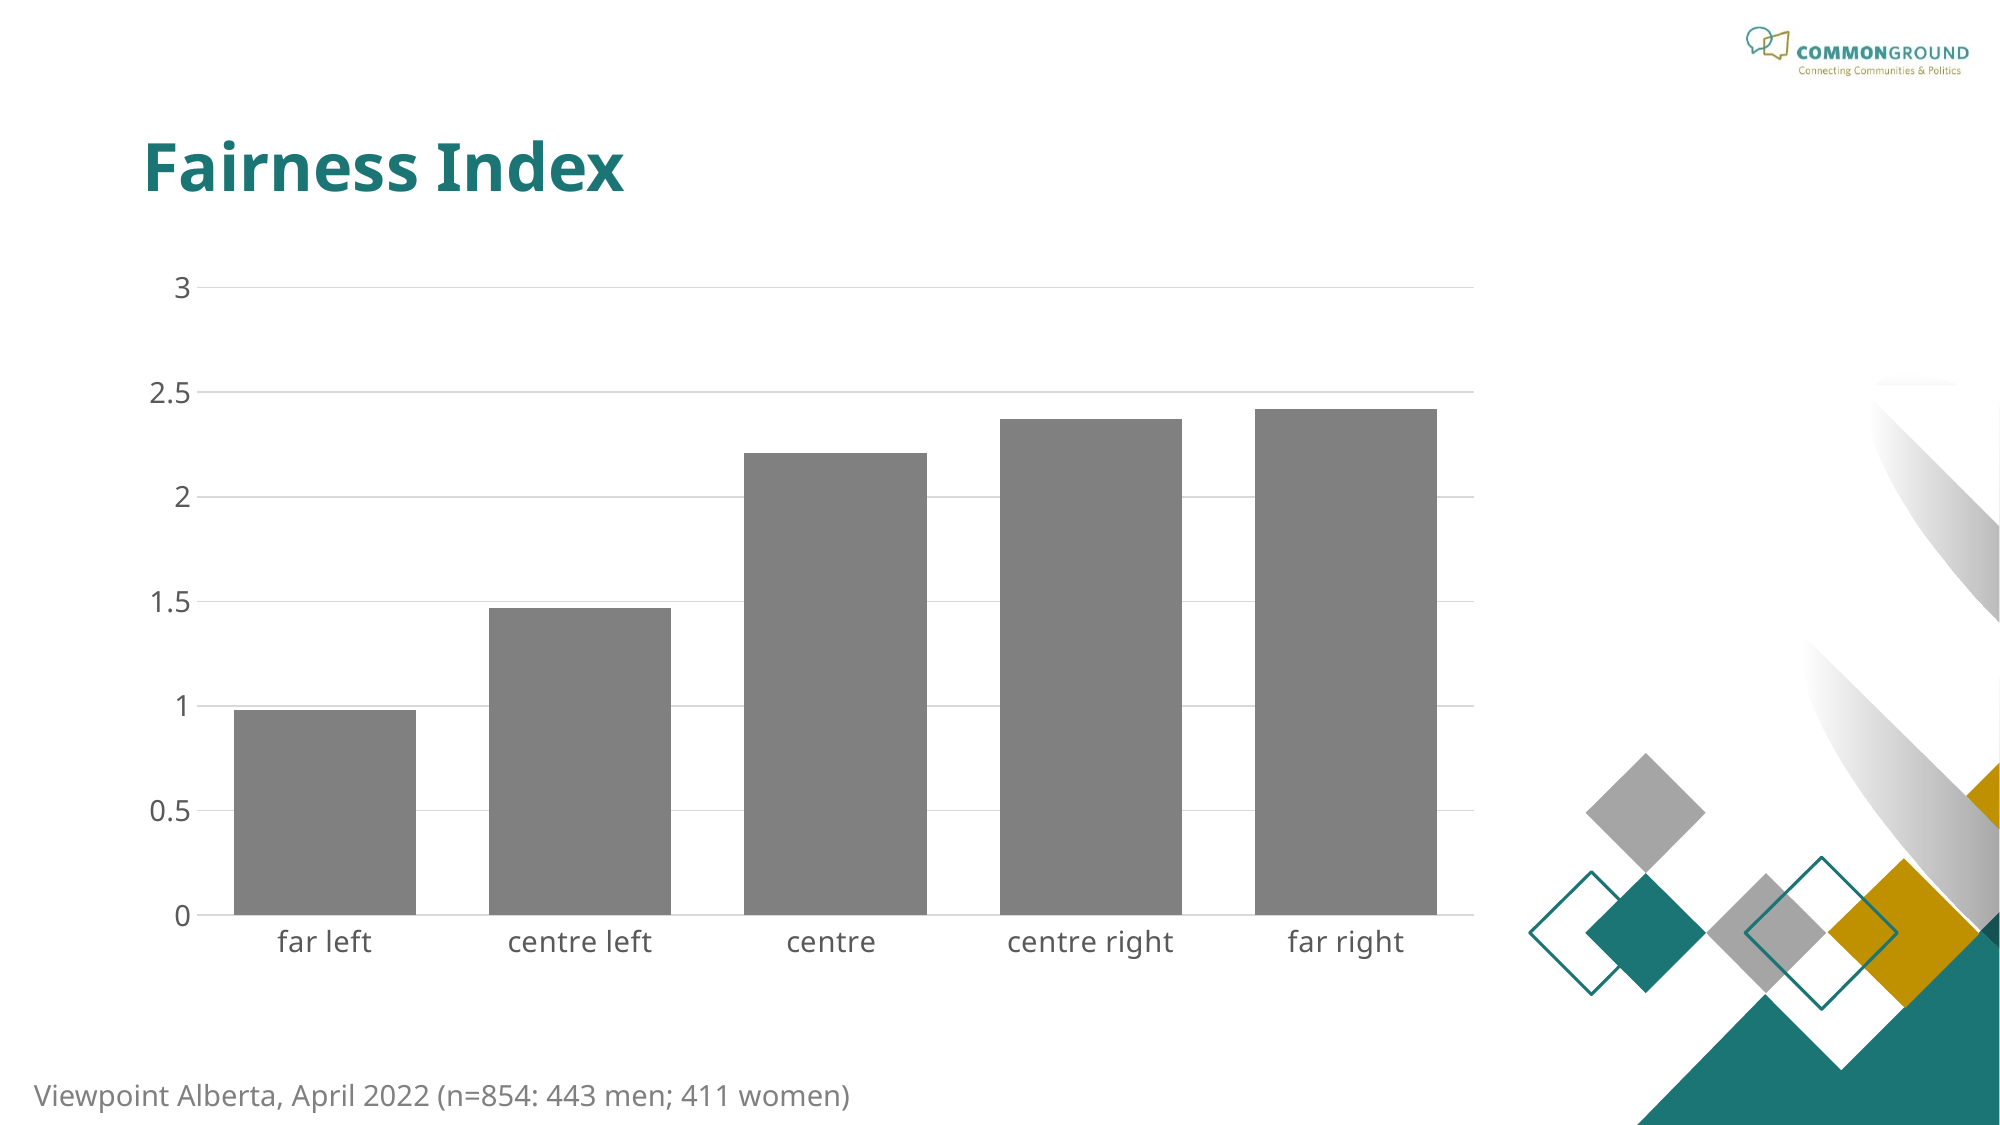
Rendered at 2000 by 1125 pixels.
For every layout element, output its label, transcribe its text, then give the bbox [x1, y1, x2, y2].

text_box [1259, 385, 2000, 1125]
text_box Fairness Index [142, 124, 1513, 317]
chart [121, 252, 1502, 977]
picture [1734, 22, 1979, 81]
text_box Viewpoint Alberta, April 2022 (n=854: 443 men; 411 women) [18, 1069, 1019, 1120]
